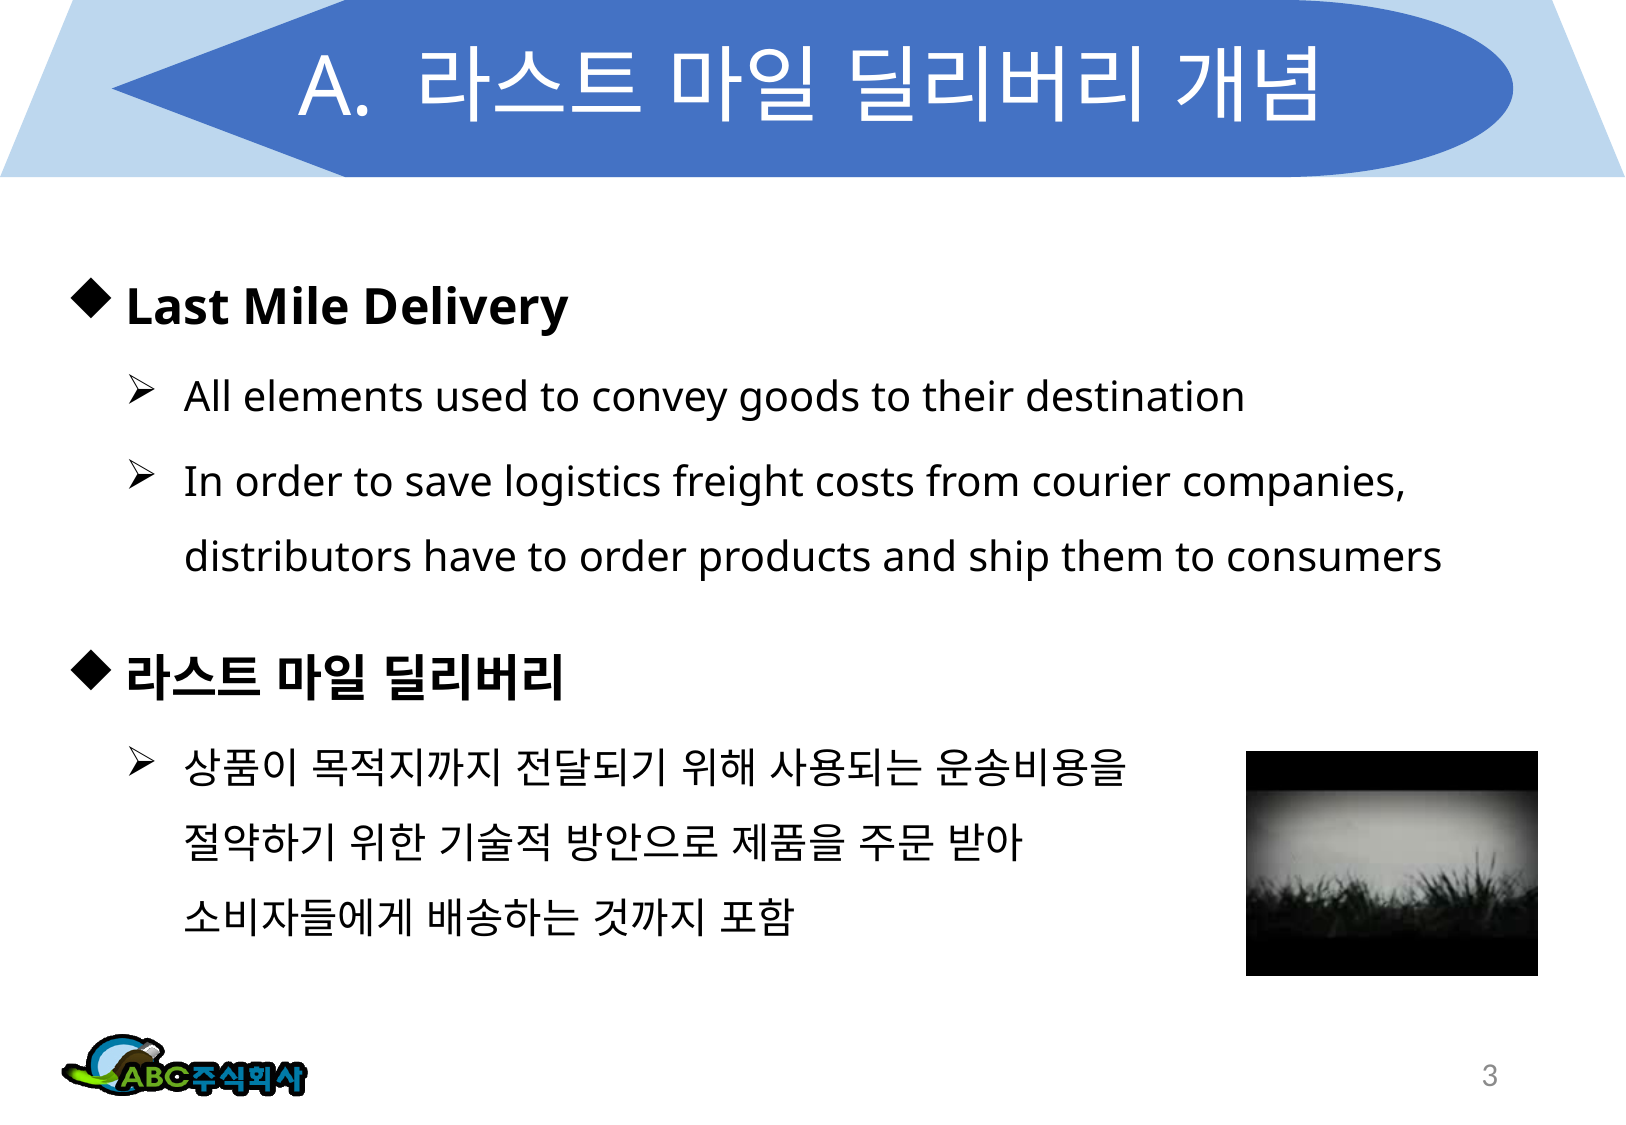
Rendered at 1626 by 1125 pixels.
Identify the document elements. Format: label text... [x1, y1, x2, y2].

picture [50, 1027, 315, 1101]
slide_number 3 [1147, 1042, 1514, 1103]
title A. 라스트 마일 딜리버리 개념 [0, 0, 1625, 178]
list Last Mile Delivery All elements used to convey goods to their destination In order to save logistics freight costs from courier companies, distributors have to order products and ship them to consumers [51, 236, 1521, 604]
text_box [1245, 750, 1539, 977]
text_box 라스트 마일 딜리버리 상품이 목적지까지 전달되기 위해 사용되는 운송비용을 절약하기 위한 기술적 방안으로 제품을 주문 받아 소비자들에게 배송하는 것까지 포함 [51, 608, 1229, 976]
